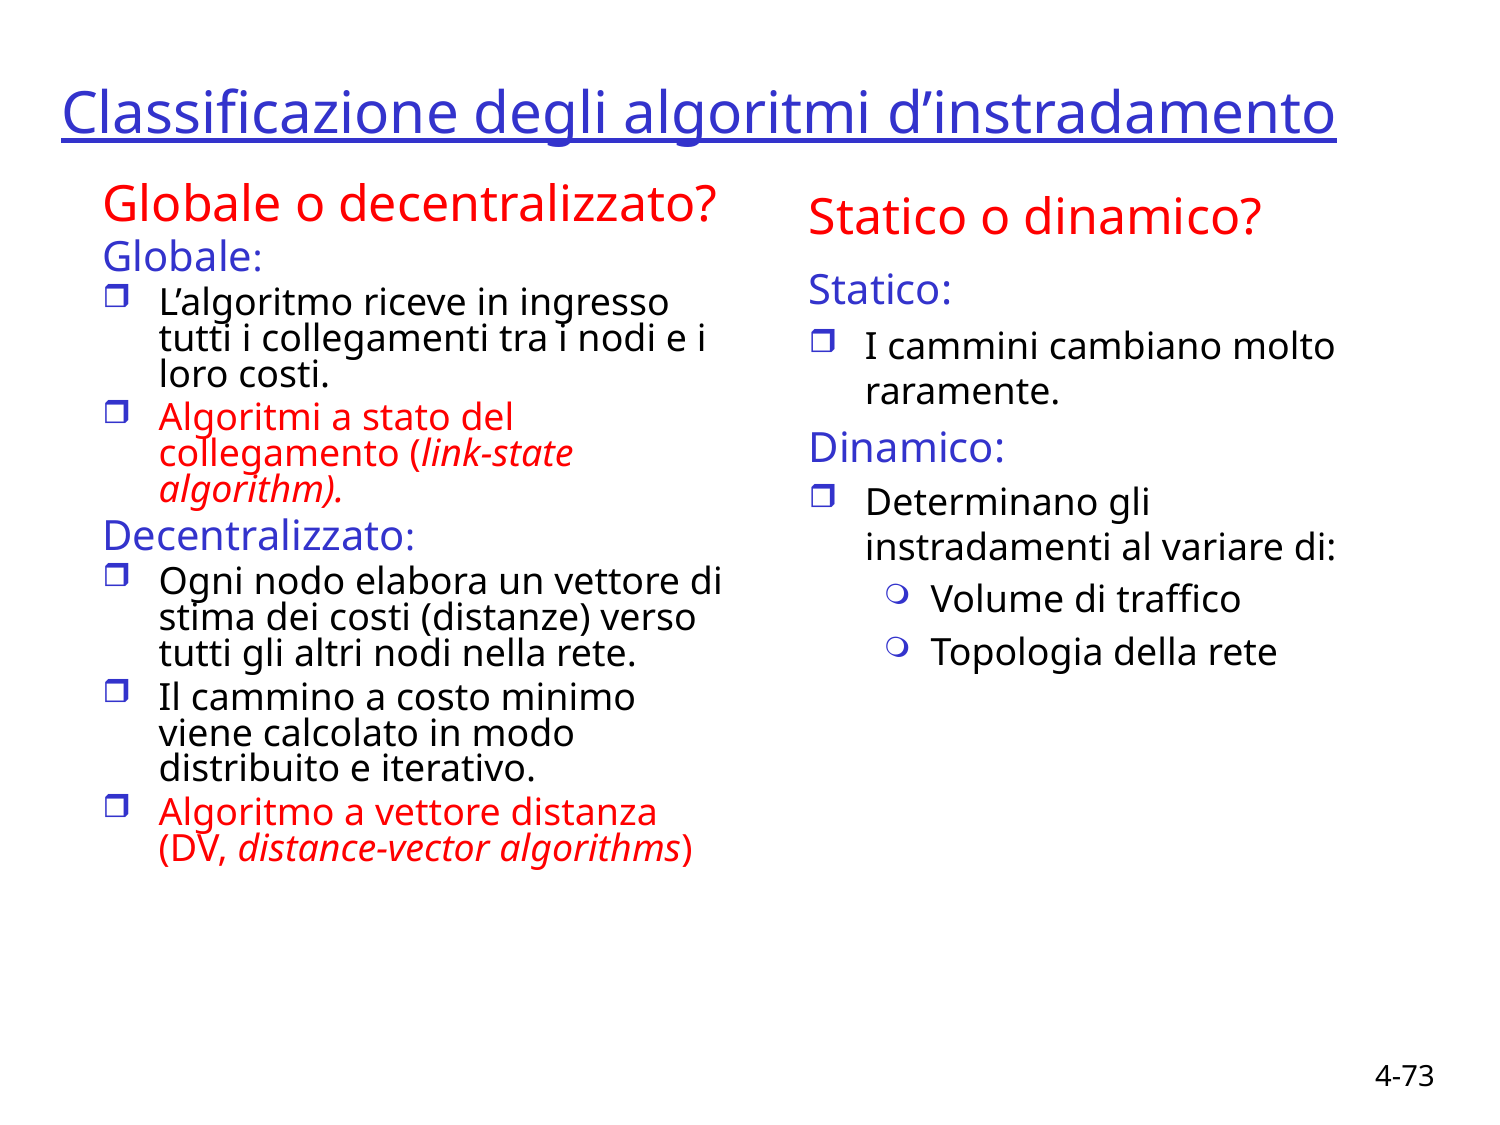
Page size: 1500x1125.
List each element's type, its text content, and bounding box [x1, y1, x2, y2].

slide_number 4-73 [1338, 1049, 1451, 1125]
list Globale o decentralizzato? Globale: L’algoritmo riceve in ingresso tutti i collegamenti tra i nodi e i loro costi. Algoritmi a stato del collegamento (link-state algorithm). Decentralizzato: Ogni nodo elabora un vettore di stima dei costi (distanze) verso tutti gli altri nodi nella rete. Il cammino a costo minimo viene calcolato in modo distribuito e iterativo. Algoritmo a vettore distanza (DV, distance-vector algorithms) [87, 175, 739, 939]
list Statico o dinamico? Statico: I cammini cambiano molto raramente. Dinamico: Determinano gli instradamenti al variare di: Volume di traffico Topologia della rete [793, 176, 1419, 940]
title Classificazione degli algoritmi d’instradamento [35, 37, 1363, 184]
